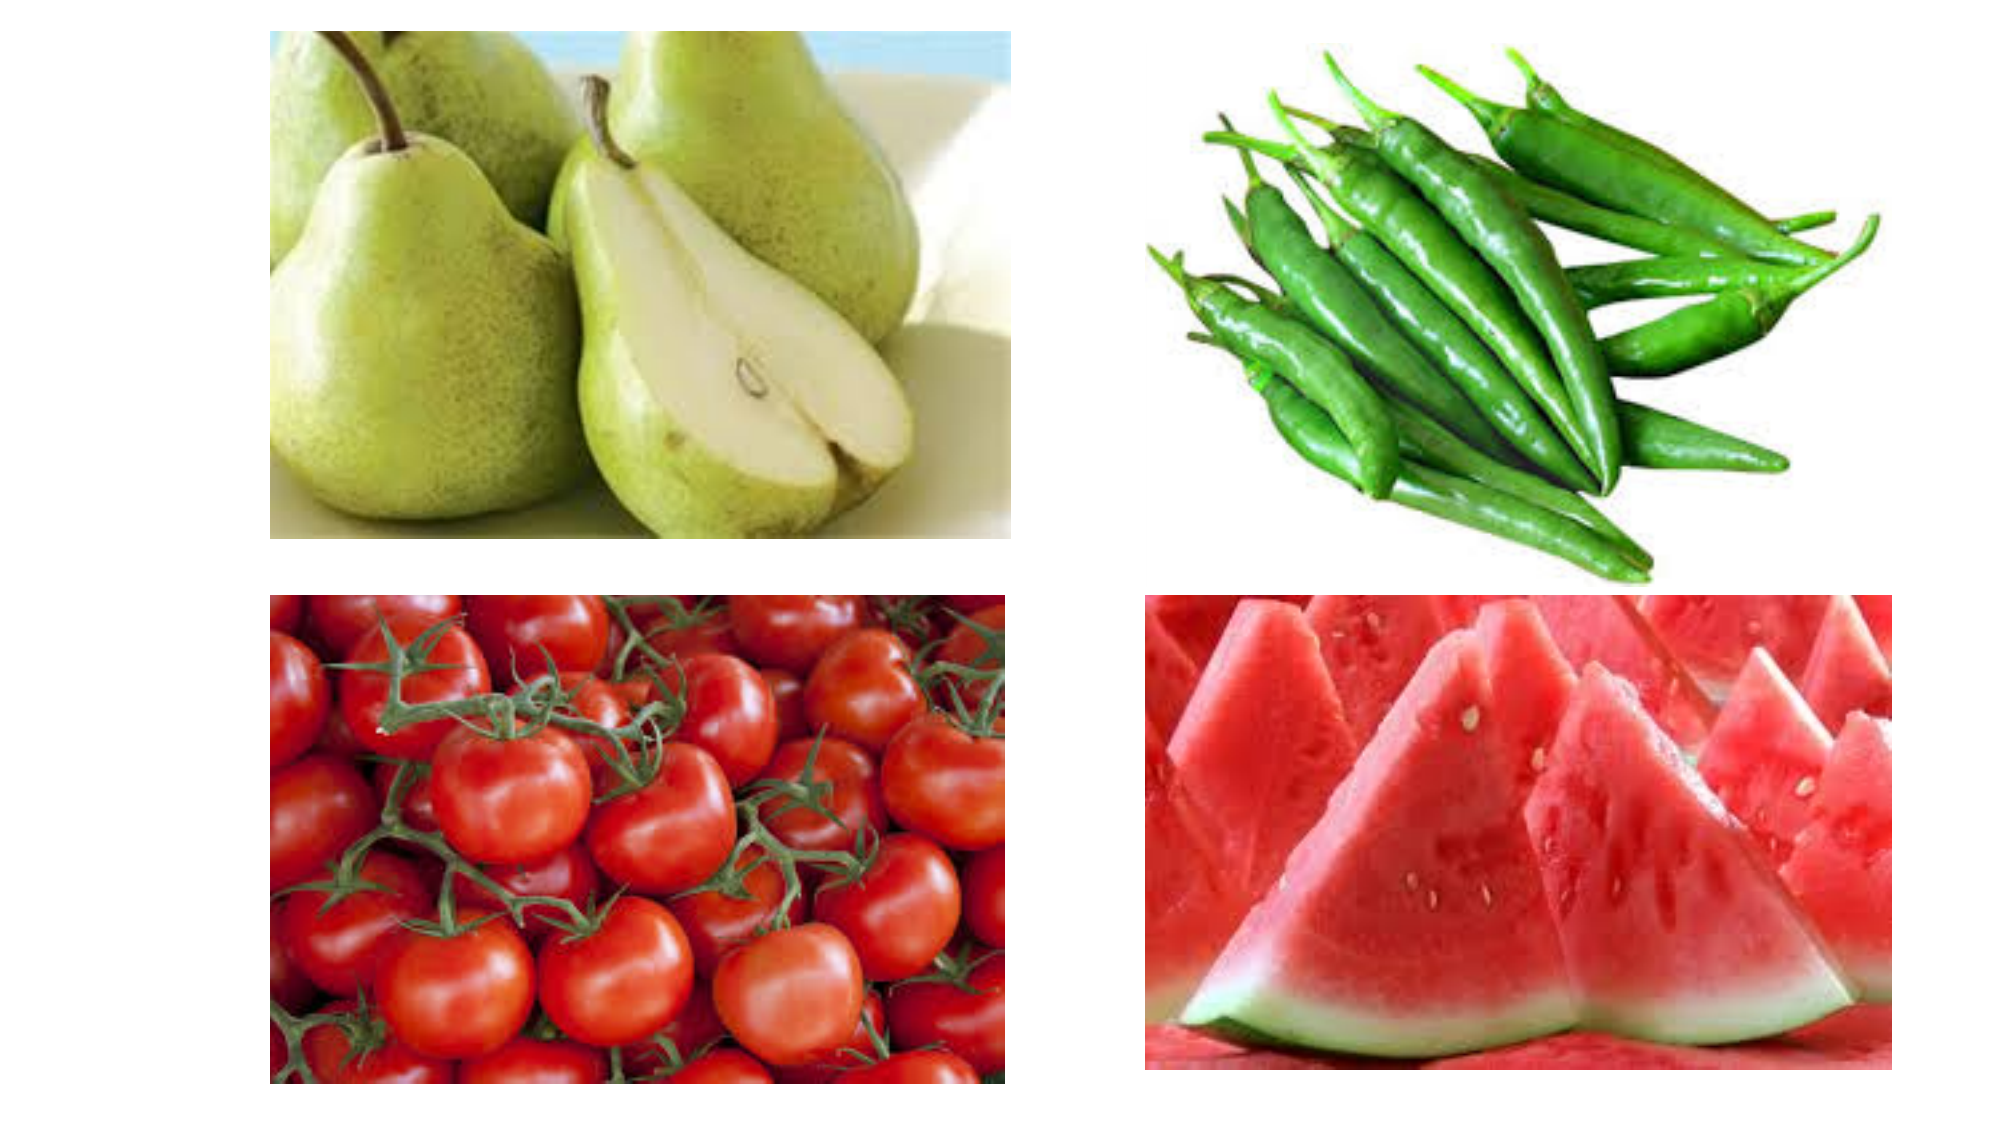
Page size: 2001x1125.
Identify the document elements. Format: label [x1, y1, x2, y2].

picture [1145, 43, 1892, 587]
picture [270, 595, 1005, 1084]
list [270, 31, 1011, 540]
picture [1145, 595, 1892, 1071]
